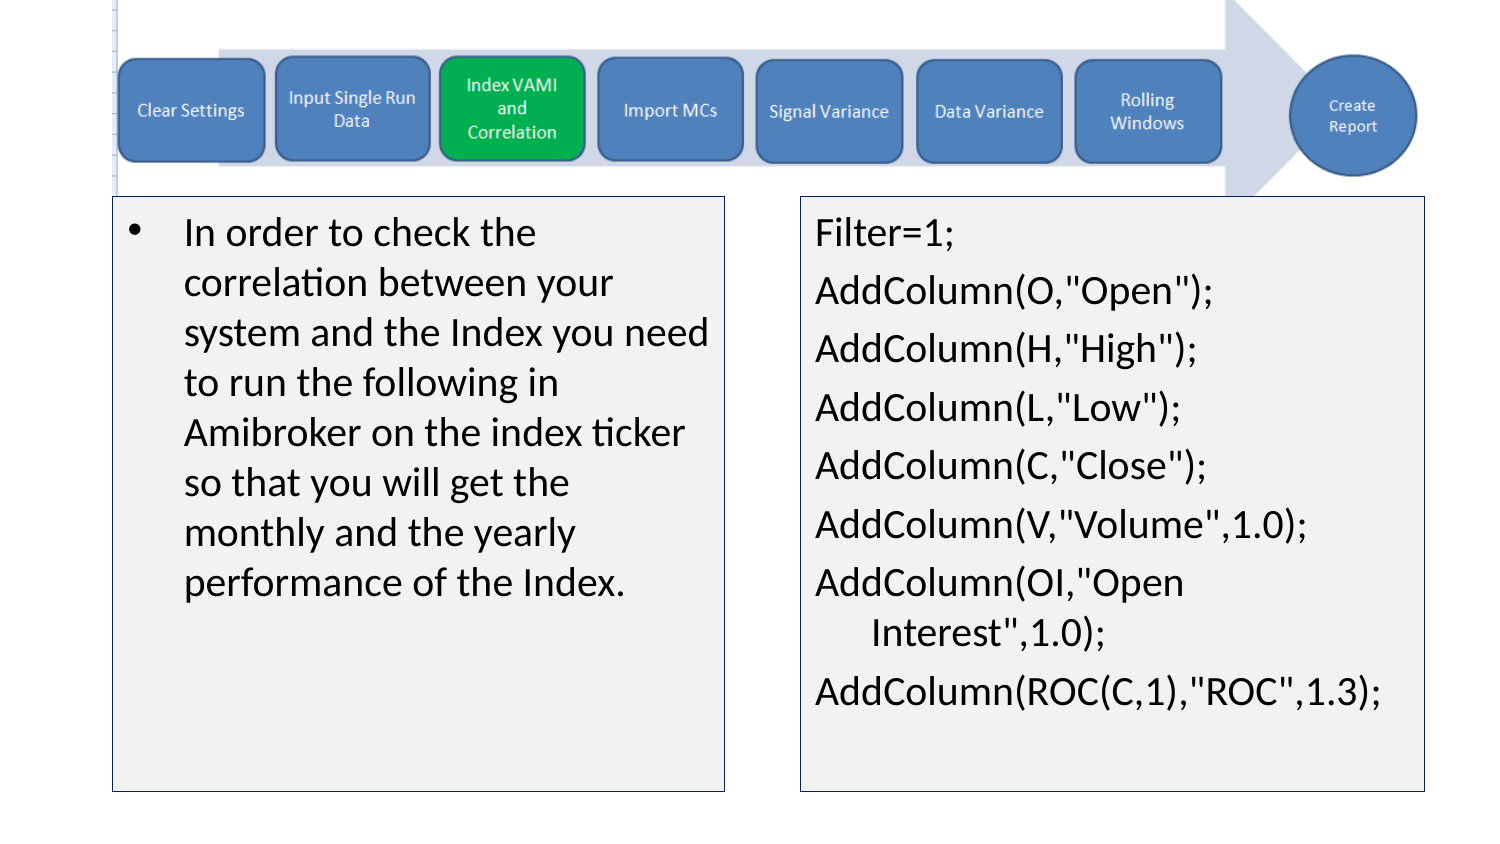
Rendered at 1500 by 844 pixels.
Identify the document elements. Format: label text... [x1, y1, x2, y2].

list Filter=1; AddColumn(O,"Open"); AddColumn(H,"High"); AddColumn(L,"Low"); AddColumn(C,"Close"); AddColumn(V,"Volume",1.0); AddColumn(OI,"Open Interest",1.0); AddColumn(ROC(C,1),"ROC",1.3); [800, 233, 1425, 792]
picture [112, 0, 1446, 225]
text_box In order to check the correlation between your system and the Index you need to run the following in Amibroker on the index ticker so that you will get the monthly and the yearly performance of the Index. [112, 232, 725, 792]
